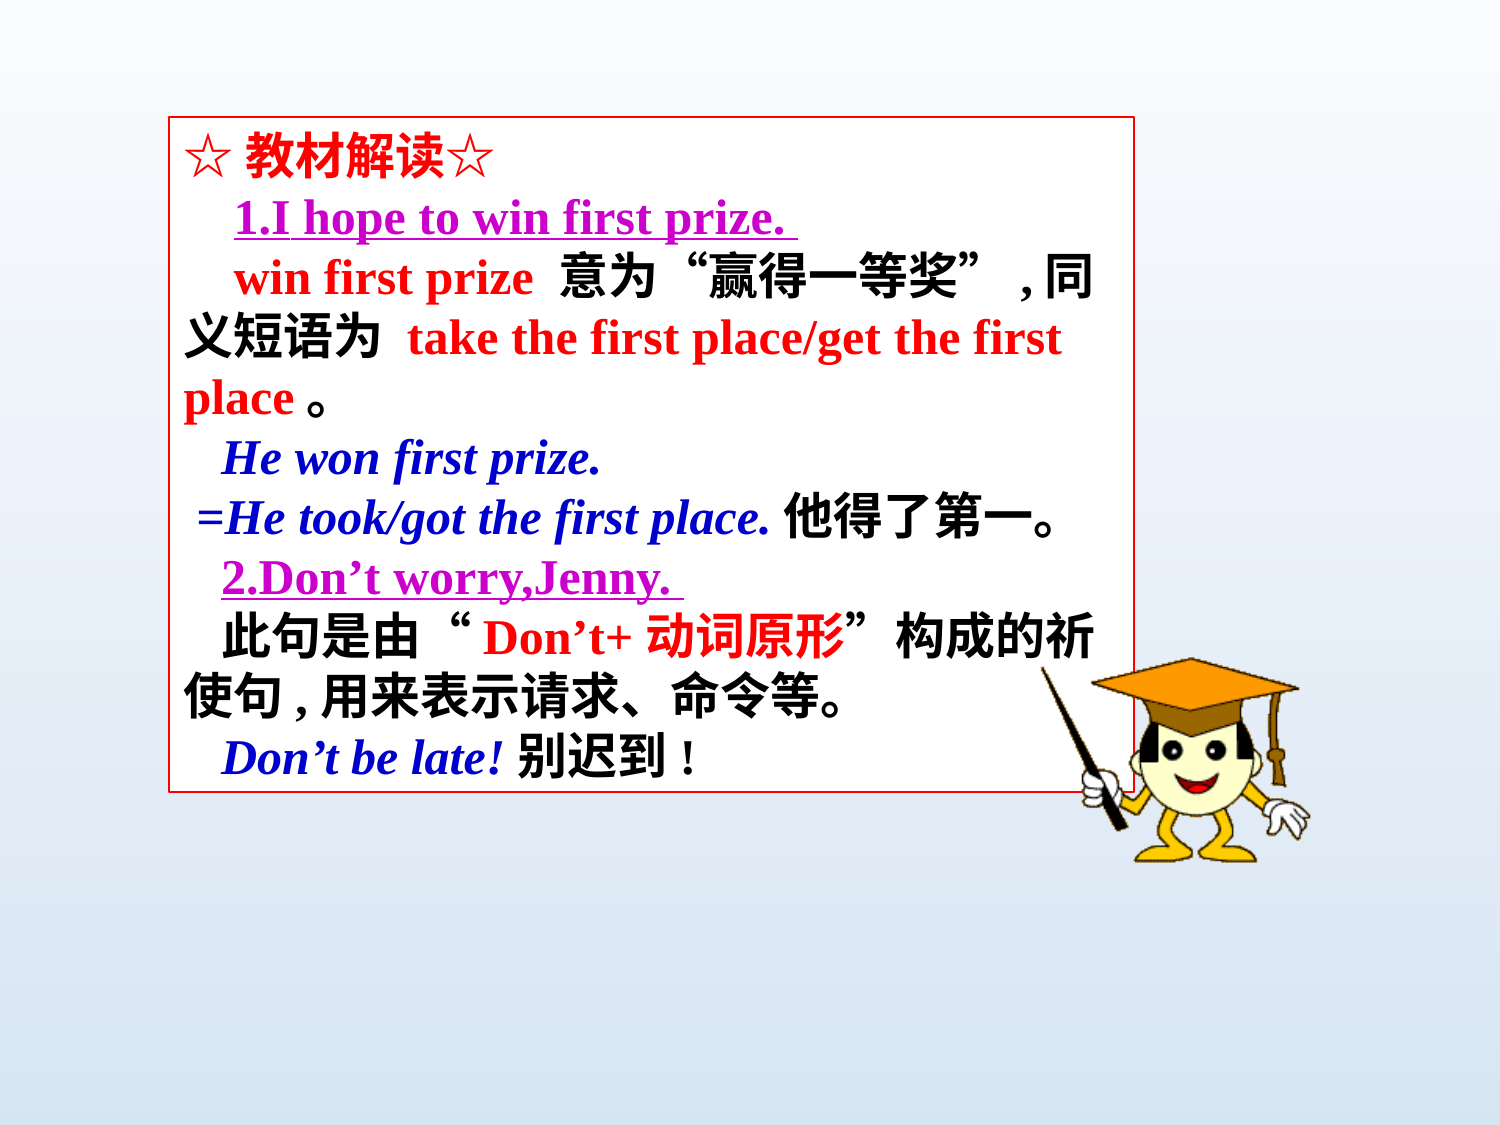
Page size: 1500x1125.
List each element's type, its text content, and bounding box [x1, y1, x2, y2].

text_box ☆教材解读☆ 1.I hope to win first prize. win first prize 意为“赢得一等奖”,同义短语为 take the first place/get the first place。 He won first prize. =He took/got the first place.他得了第一。 2.Don’t worry,Jenny. 此句是由“Don’t+动词原形”构成的祈使句,用来表示请求、命令等。 Don’t be late!别迟到! [168, 117, 1134, 792]
picture [1020, 642, 1334, 878]
